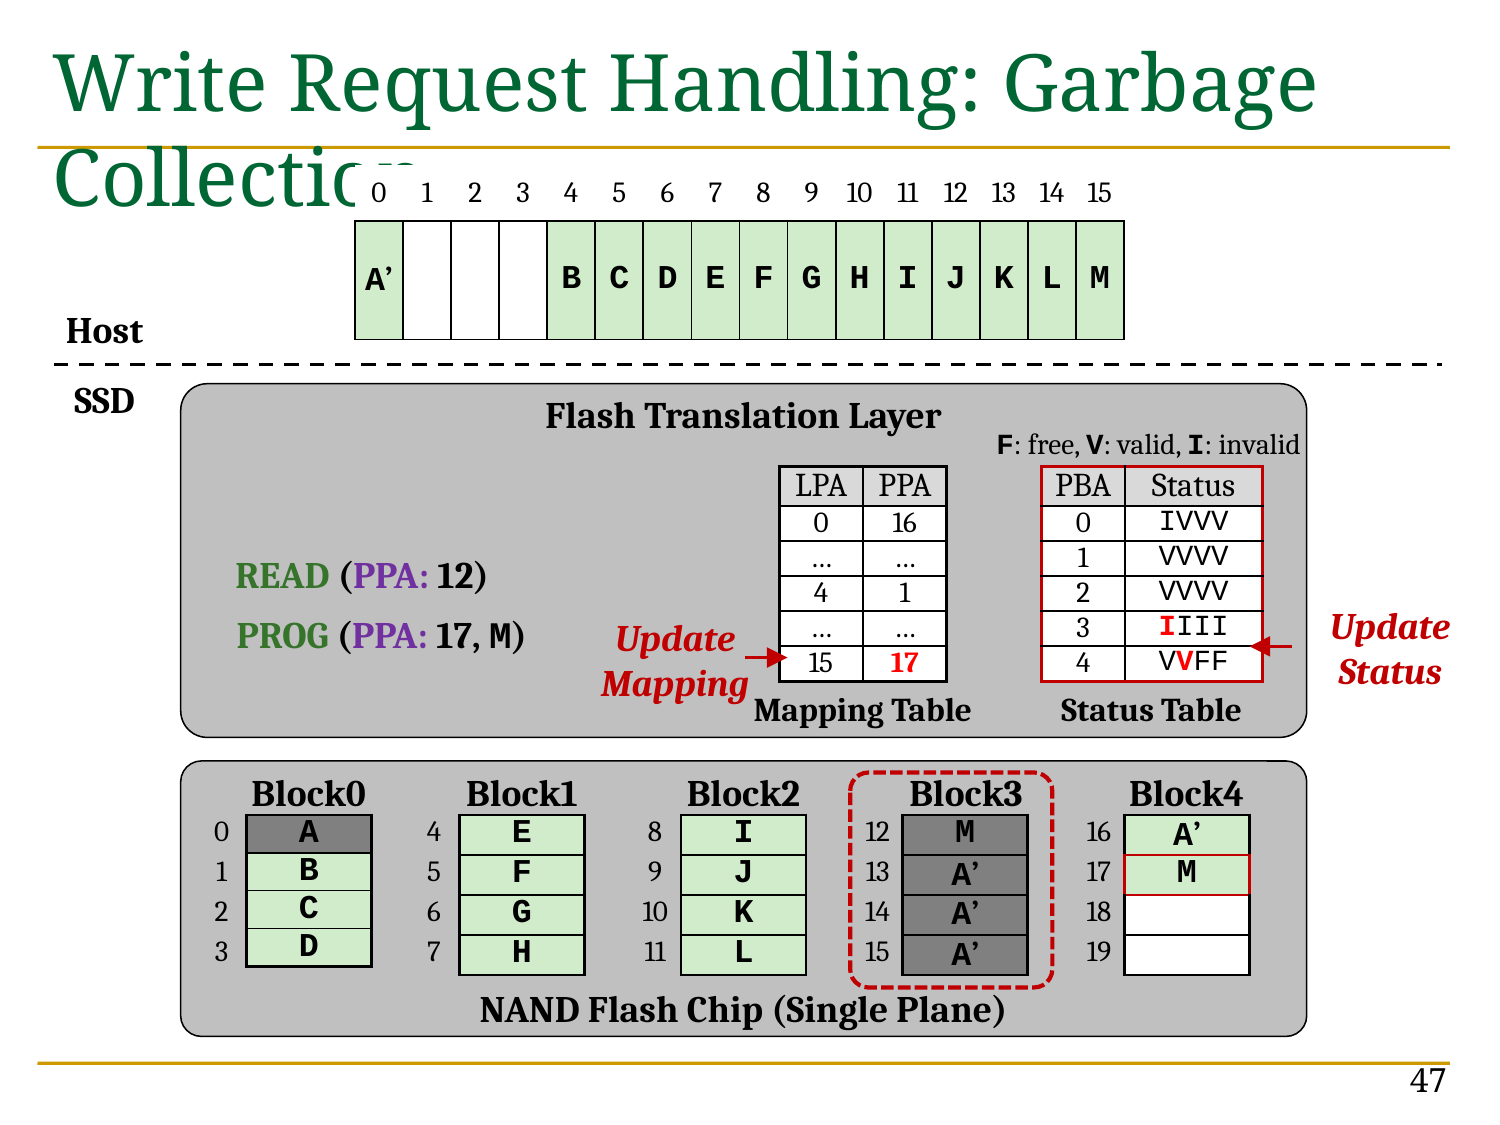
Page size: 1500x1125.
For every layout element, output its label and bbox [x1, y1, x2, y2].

table_cell [785, 612, 862, 645]
table_cell [1043, 507, 1124, 540]
table_cell [1075, 855, 1123, 975]
text_box [135, 383, 1500, 738]
table_cell [1043, 612, 1124, 645]
table_cell [740, 222, 787, 339]
table_cell [248, 854, 370, 890]
table_cell [1029, 222, 1075, 339]
table_header [1126, 468, 1261, 505]
table_cell [500, 222, 546, 339]
table_cell [864, 542, 945, 575]
table_cell [781, 542, 862, 575]
table_cell [1126, 856, 1248, 894]
table_cell [785, 647, 862, 680]
slide_number [1111, 1036, 1462, 1112]
table_cell [356, 222, 402, 339]
table_cell [864, 507, 945, 540]
table_cell [1077, 222, 1123, 339]
table_cell [248, 929, 370, 965]
table_cell [1126, 612, 1261, 645]
table_cell [682, 856, 805, 894]
table_cell [781, 577, 862, 610]
table_cell [461, 896, 583, 934]
title [37, 24, 1450, 200]
table_header [410, 815, 458, 855]
table_header [248, 822, 370, 852]
table_cell [1126, 542, 1261, 575]
table_header [461, 822, 583, 854]
table_cell [788, 222, 835, 339]
table_header [682, 822, 805, 854]
text_box [51, 298, 159, 358]
table_header [355, 165, 1124, 220]
table_header [864, 468, 945, 505]
text_box [180, 760, 1307, 1037]
table_cell [452, 222, 498, 339]
table_cell [1126, 896, 1248, 934]
table_cell [461, 856, 583, 894]
table_cell [1126, 647, 1261, 680]
text_box [59, 368, 150, 428]
table_cell [404, 222, 450, 339]
table_cell [933, 222, 979, 339]
table_header [1126, 822, 1248, 854]
table_cell [596, 222, 642, 339]
table_cell [248, 891, 370, 928]
table_cell [1126, 577, 1261, 610]
table_cell [1126, 507, 1261, 540]
table_cell [644, 222, 691, 339]
table_cell [682, 896, 805, 934]
table_header [197, 815, 246, 855]
table_cell [1043, 647, 1124, 680]
table_cell [1126, 936, 1248, 974]
table_cell [864, 577, 945, 610]
table_cell [864, 647, 945, 680]
table_header [1075, 815, 1123, 855]
table_cell [885, 222, 931, 339]
table_cell [692, 222, 739, 339]
table_cell [781, 507, 862, 540]
table_cell [631, 855, 679, 975]
table_cell [837, 222, 883, 339]
table_header [1043, 468, 1124, 505]
table_cell [981, 222, 1027, 339]
table_cell [1043, 577, 1124, 610]
table_cell [682, 936, 805, 974]
table_cell [410, 855, 458, 975]
table_cell [864, 612, 945, 645]
table_cell [548, 222, 594, 339]
table_header [781, 468, 862, 505]
table_cell [461, 936, 583, 974]
table_cell [1043, 542, 1124, 575]
table_header [631, 815, 679, 855]
table_cell [197, 855, 246, 975]
